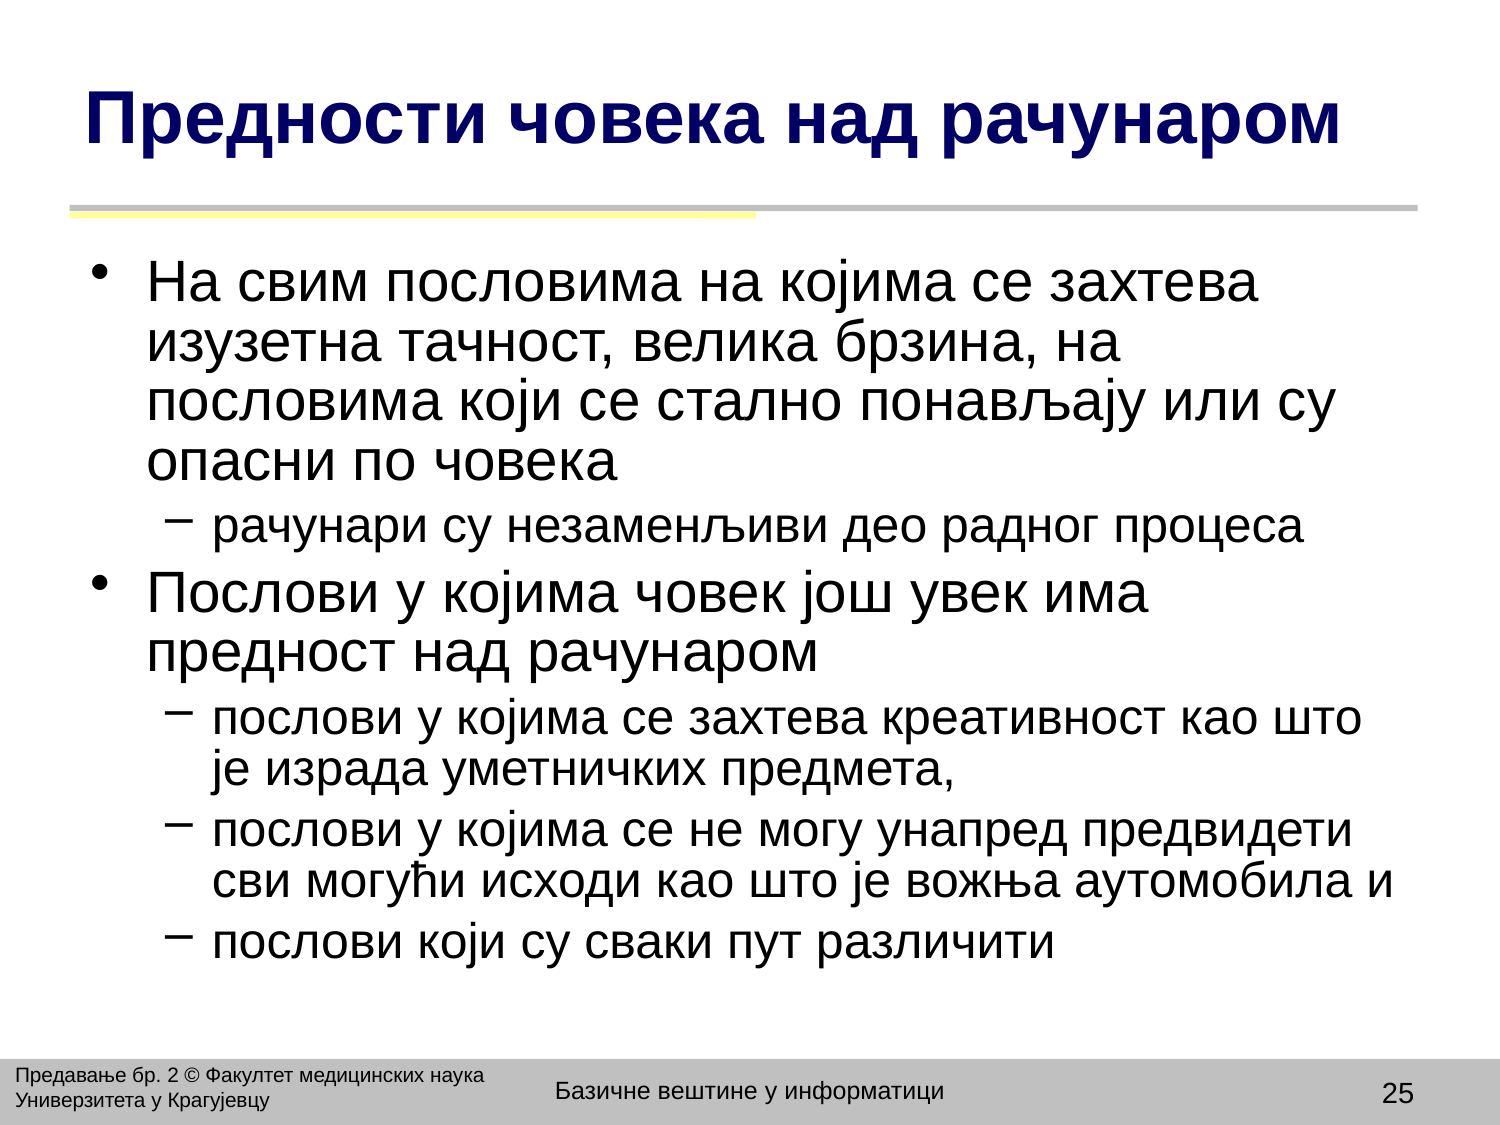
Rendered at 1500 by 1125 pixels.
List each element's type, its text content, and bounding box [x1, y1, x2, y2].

slide_number 25 [1079, 1066, 1430, 1125]
title Предности човека над рачунаром [69, 19, 1426, 208]
list На свим пословима на којима се захтева изузетна тачност, велика брзина, на пословима који се стално понављају или су опасни по човека рачунари су незаменљиви део радног процеса Послови у којима човек још увек има предност над рачунаром послови у којима се захтева креативност као што је израда уметничких предмета, послови у којима се не могу унапред предвидети сви могући исходи као што је вожња аутомобила и послови који су сваки пут различити [74, 246, 1426, 1023]
footer Базичне вештине у информатици [512, 1066, 988, 1125]
slide_number Предавање бр. 2 © Факултет медицинских наука Универзитета у Крагујевцу [0, 1053, 607, 1108]
